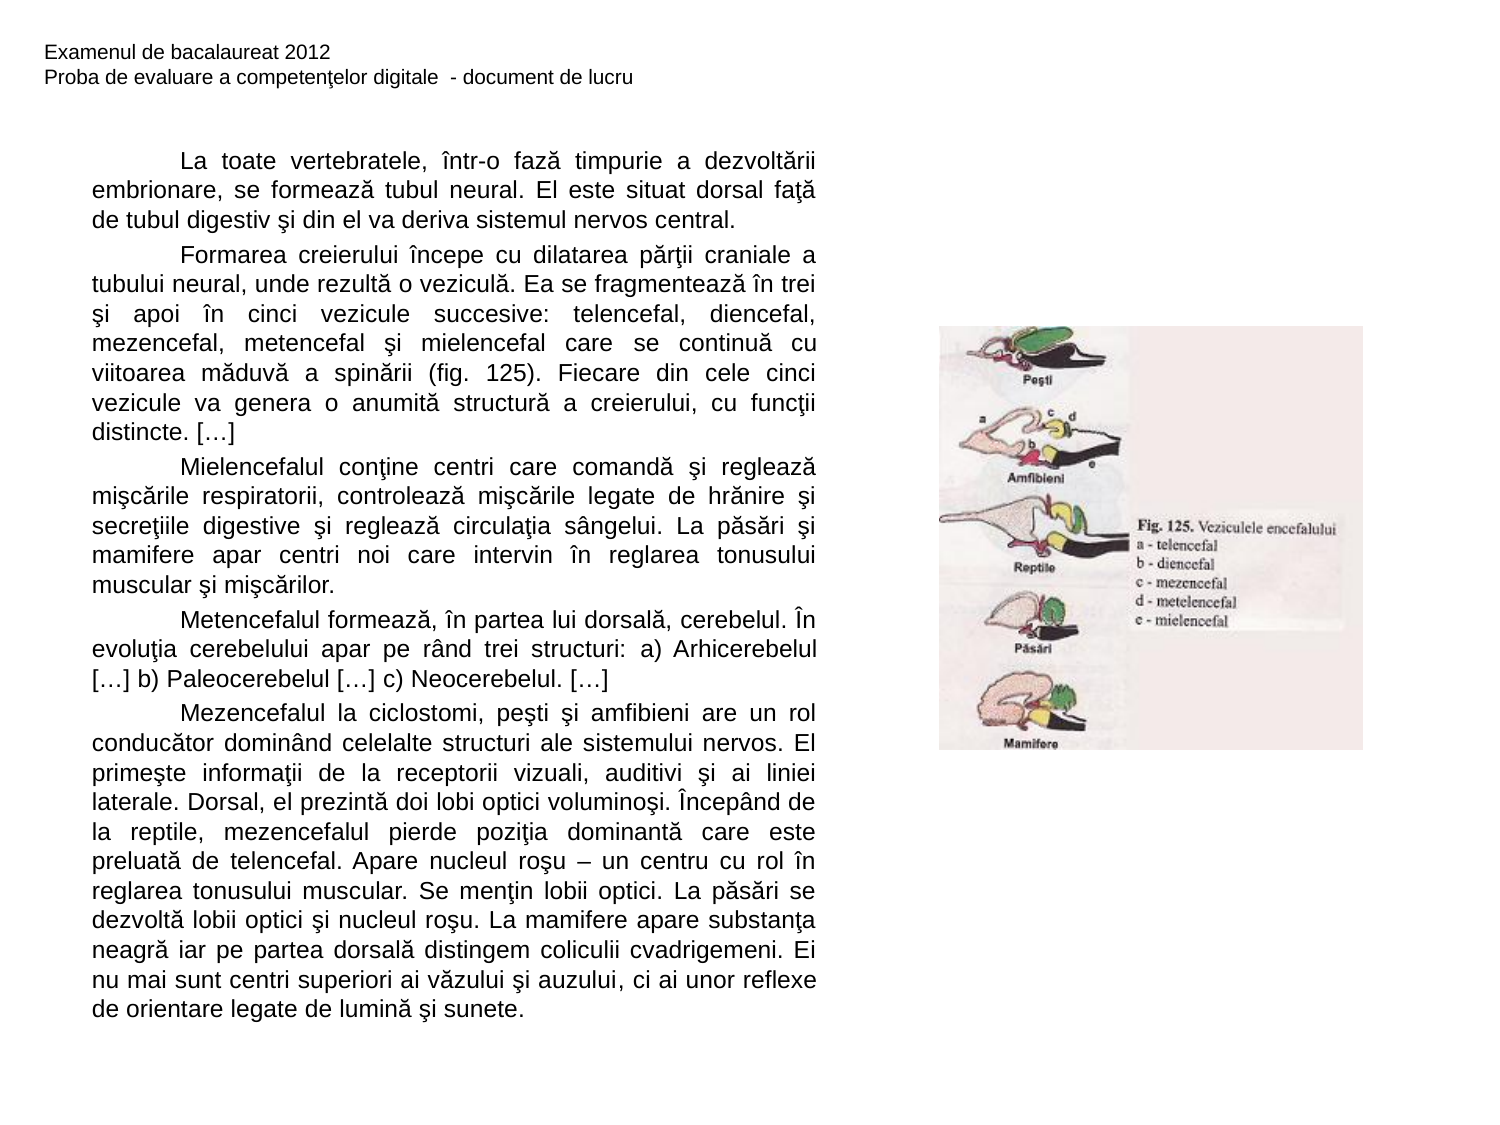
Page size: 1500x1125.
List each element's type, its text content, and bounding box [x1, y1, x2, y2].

list La toate vertebratele, într-o fază timpurie a dezvoltării embrionare, se formează tubul neural. El este situat dorsal faţă de tubul digestiv şi din el va deriva sistemul nervos central. Formarea creierului începe cu dilatarea părţii craniale a tubului neural, unde rezultă o veziculă. Ea se fragmentează în trei şi apoi în cinci vezicule succesive: telencefal, diencefal, mezencefal, metencefal şi mielencefal care se continuă cu viitoarea măduvă a spinării (fig. 125). Fiecare din cele cinci vezicule va genera o anumită structură a creierului, cu funcţii distincte. […] Mielencefalul conţine centri care comandă şi reglează mişcările respiratorii, controlează mişcările legate de hrănire şi secreţiile digestive şi reglează circulaţia sângelui. La păsări şi mamifere apar centri noi care intervin în reglarea tonusului muscular şi mişcărilor. Metencefalul formează, în partea lui dorsală, cerebelul. În evoluţia cerebelului apar pe rând trei structuri: a) Arhicerebelul […] b) Paleocerebelul […] c) Neocerebelul. […] Mezencefalul la ciclostomi, peşti şi amfibieni are un rol conducător dominând celelalte structuri ale sistemului nervos. El primeşte informaţii de la receptorii vizuali, auditivi şi ai liniei laterale. Dorsal, el prezintă doi lobi optici voluminoşi. Începând de la reptile, mezencefalul pierde poziţia dominantă care este preluată de telencefal. Apare nucleul roşu – un centru cu rol în reglarea tonusului muscular. Se menţin lobii optici. La păsări se dezvoltă lobii optici şi nucleul roşu. La mamifere apare substanţa neagră iar pe partea dorsală distingem coliculii cvadrigemeni. Ei nu mai sunt centri superiori ai văzului şi auzului, ci ai unor reflexe de orientare legate de lumină şi sunete. [76, 136, 834, 1036]
text_box Examenul de bacalaureat 2012 Proba de evaluare a competenţelor digitale - document de lucru [29, 31, 1442, 97]
picture [938, 325, 1363, 750]
